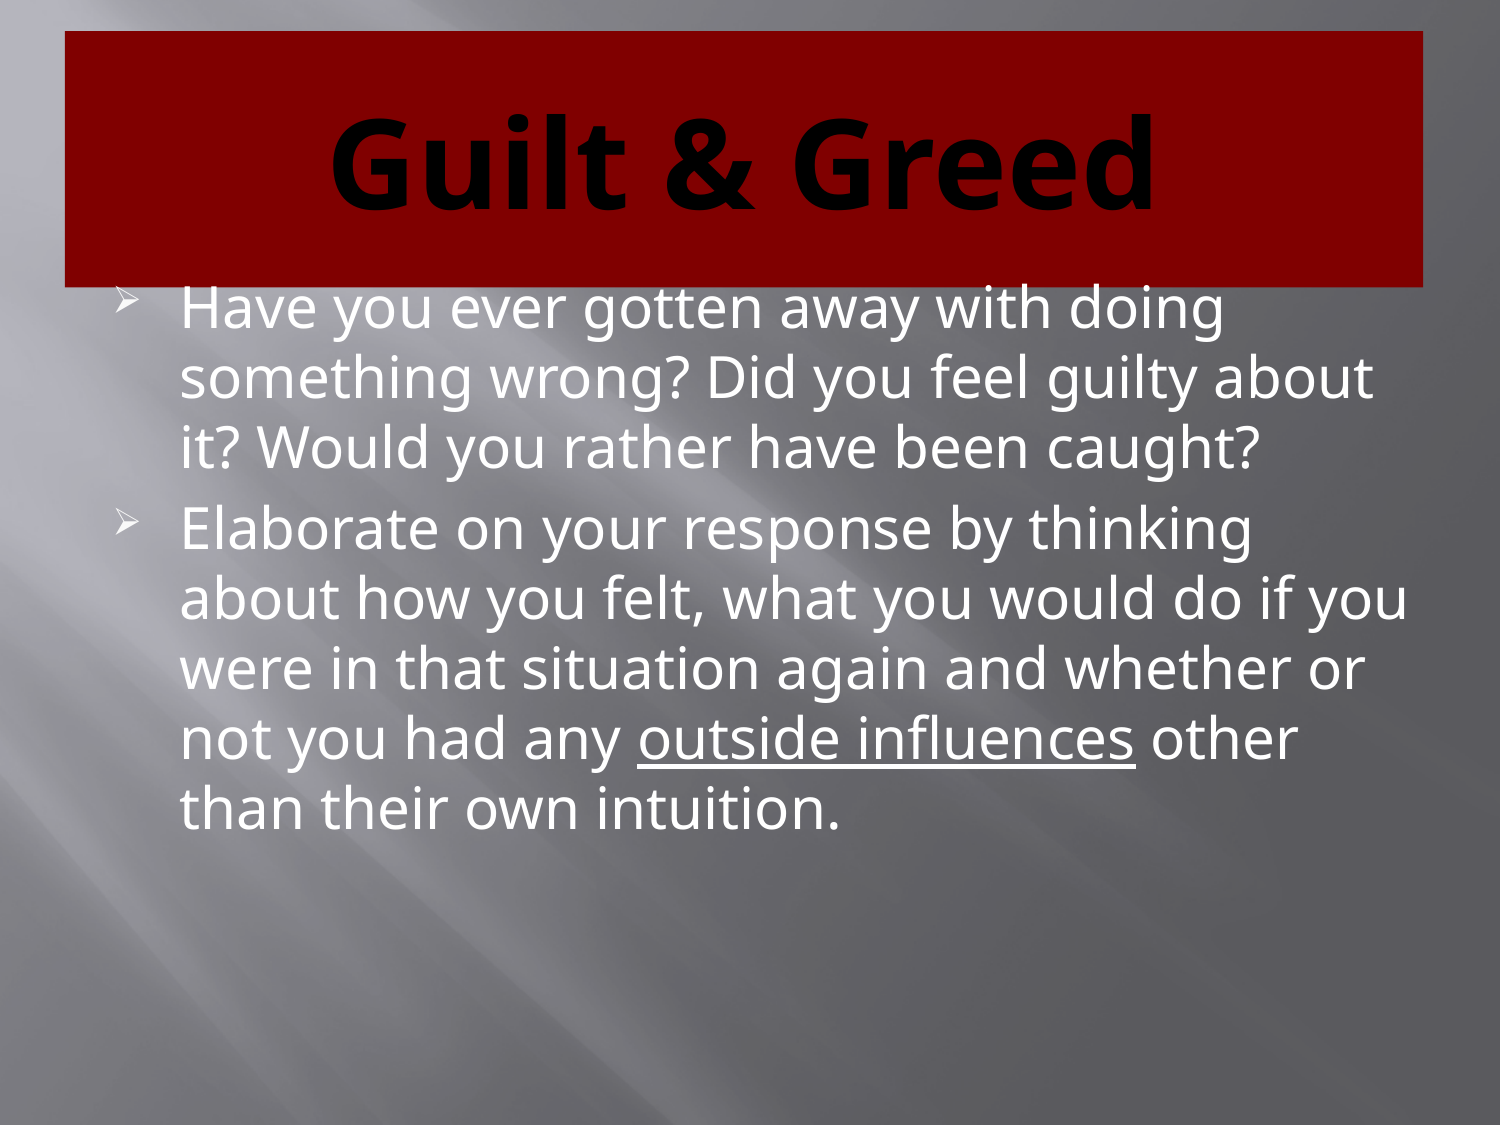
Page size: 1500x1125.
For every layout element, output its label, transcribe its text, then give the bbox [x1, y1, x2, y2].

title Guilt & Greed [64, 31, 1424, 288]
list Have you ever gotten away with doing something wrong? Did you feel guilty about it? Would you rather have been caught? Elaborate on your response by thinking about how you felt, what you would do if you were in that situation again and whether or not you had any outside influences other than their own intuition. [75, 262, 1425, 1035]
